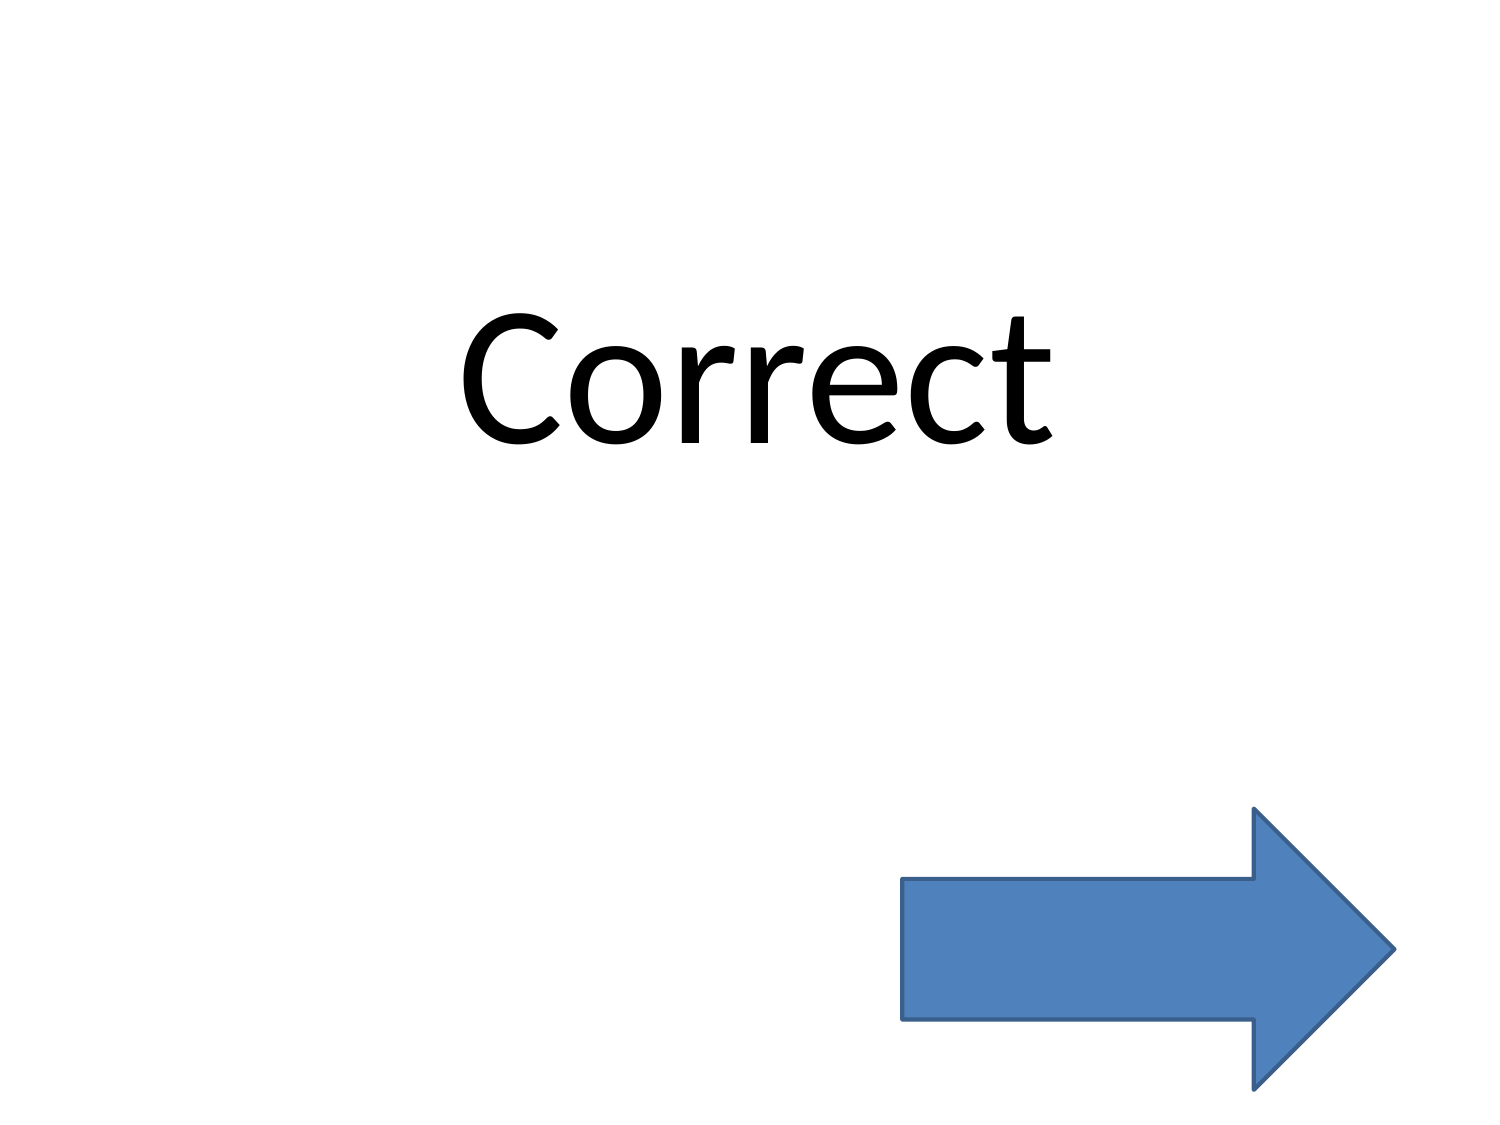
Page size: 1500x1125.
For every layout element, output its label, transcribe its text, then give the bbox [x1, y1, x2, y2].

text_box [900, 806, 1397, 1092]
title Correct [82, 269, 1432, 457]
